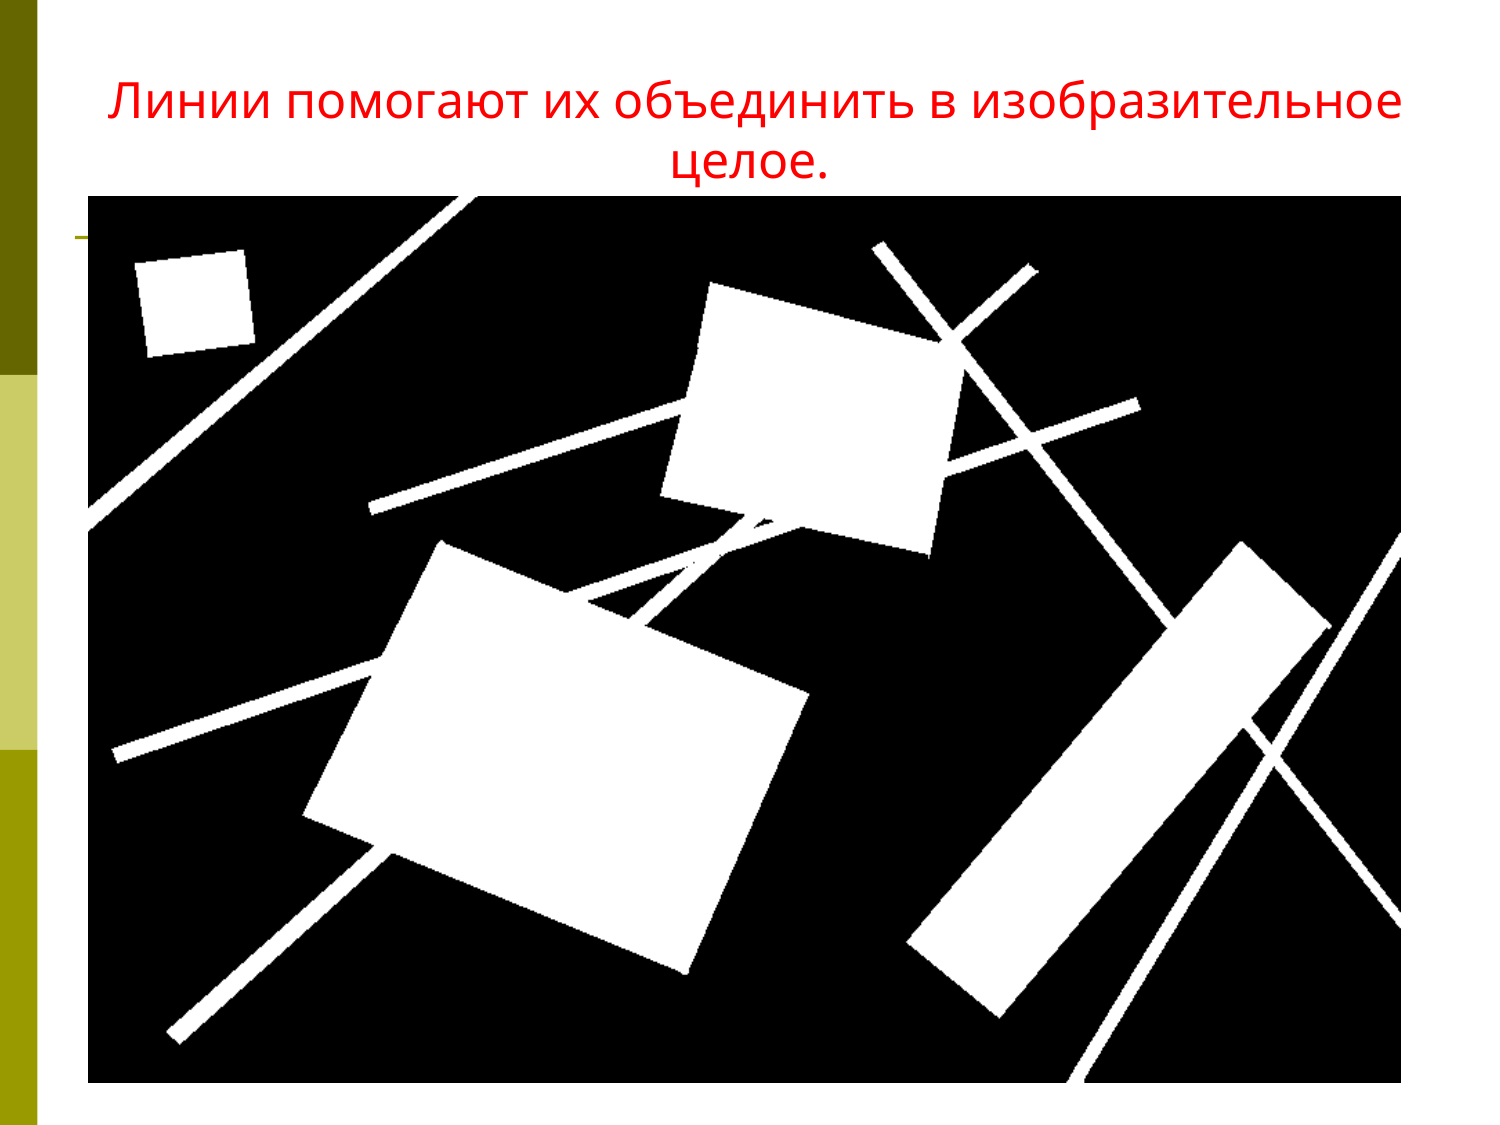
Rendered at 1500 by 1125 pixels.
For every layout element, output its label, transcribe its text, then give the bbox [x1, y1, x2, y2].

title Линии помогают их объединить в изобразительное целое. [74, 45, 1426, 197]
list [88, 196, 1401, 1083]
